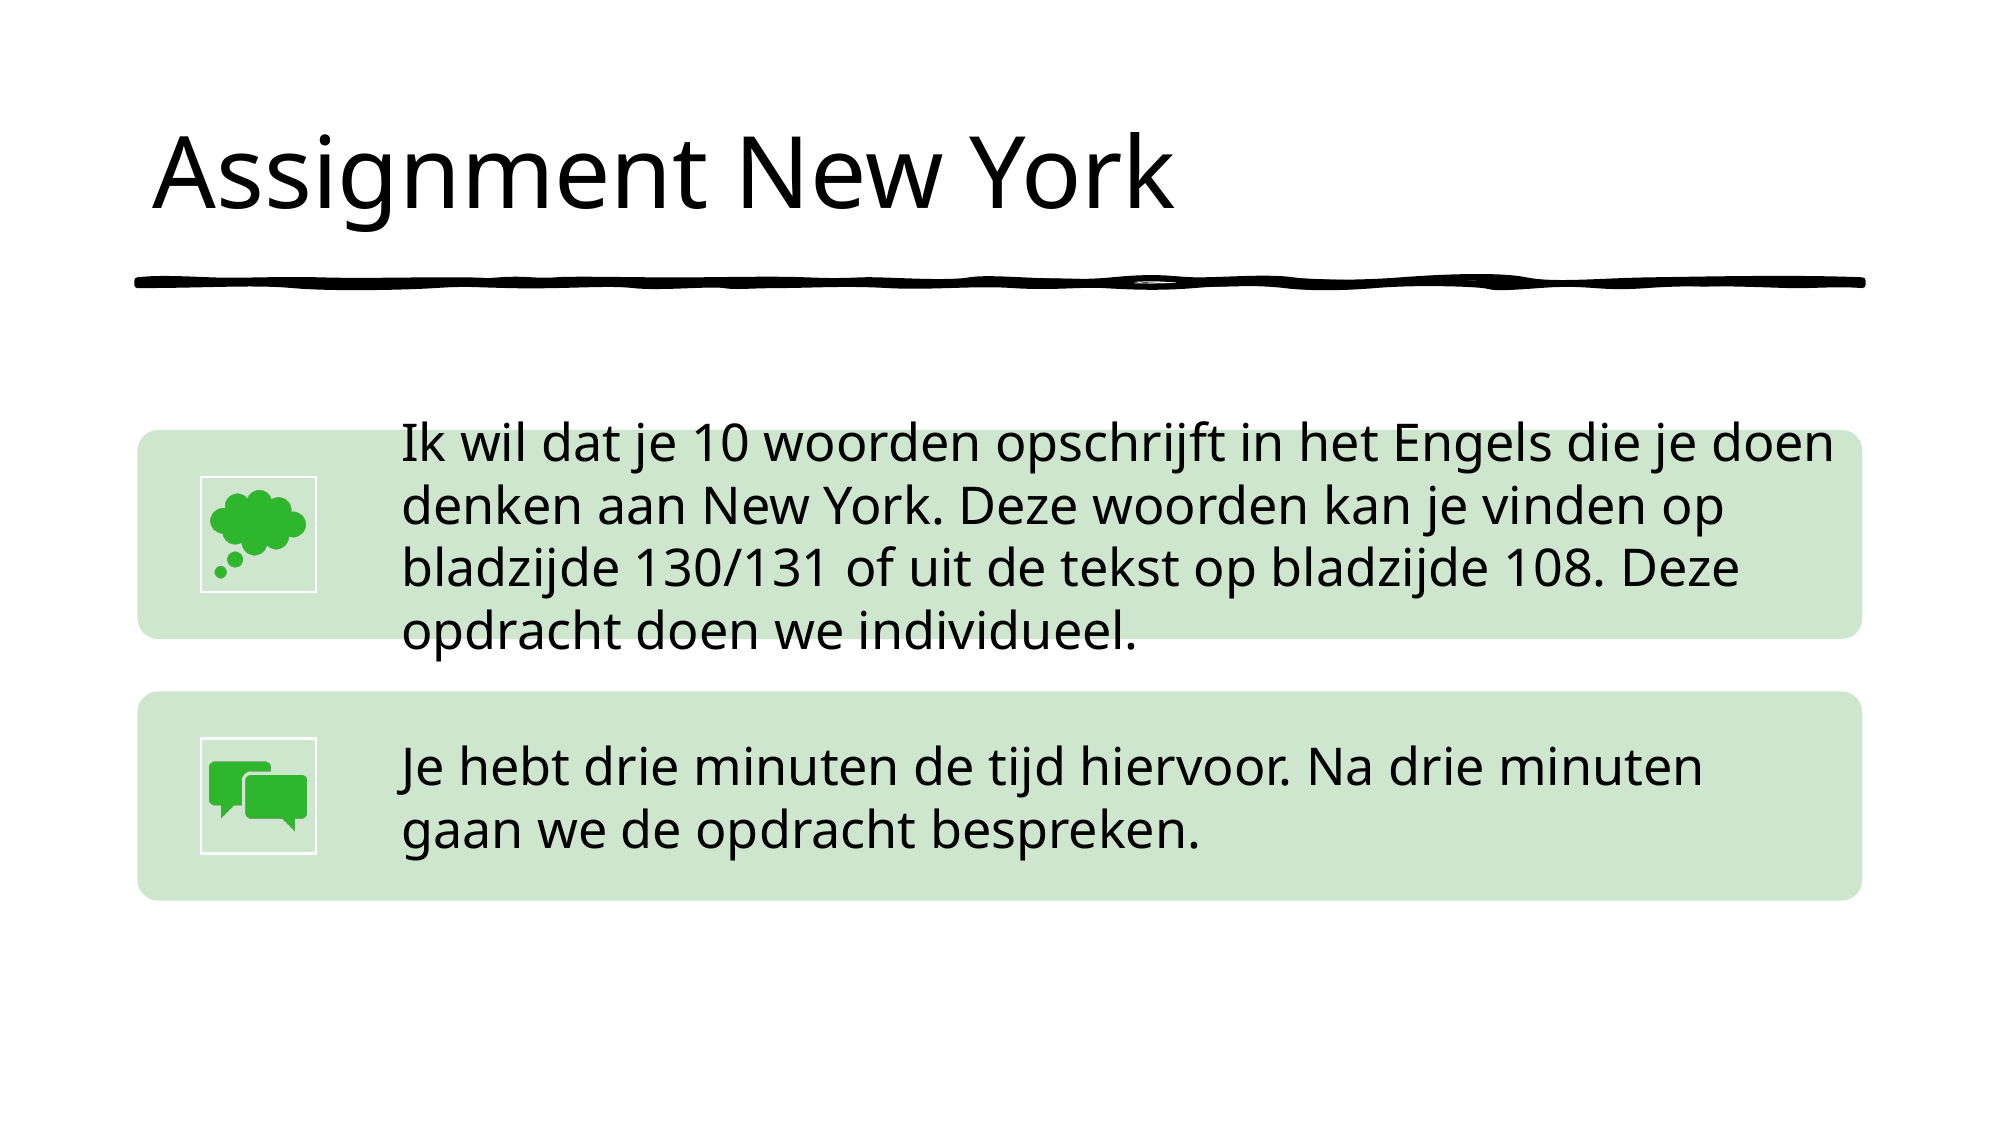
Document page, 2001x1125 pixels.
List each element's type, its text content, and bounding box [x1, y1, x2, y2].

title Assignment New York [137, 59, 1863, 278]
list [137, 316, 1863, 1014]
